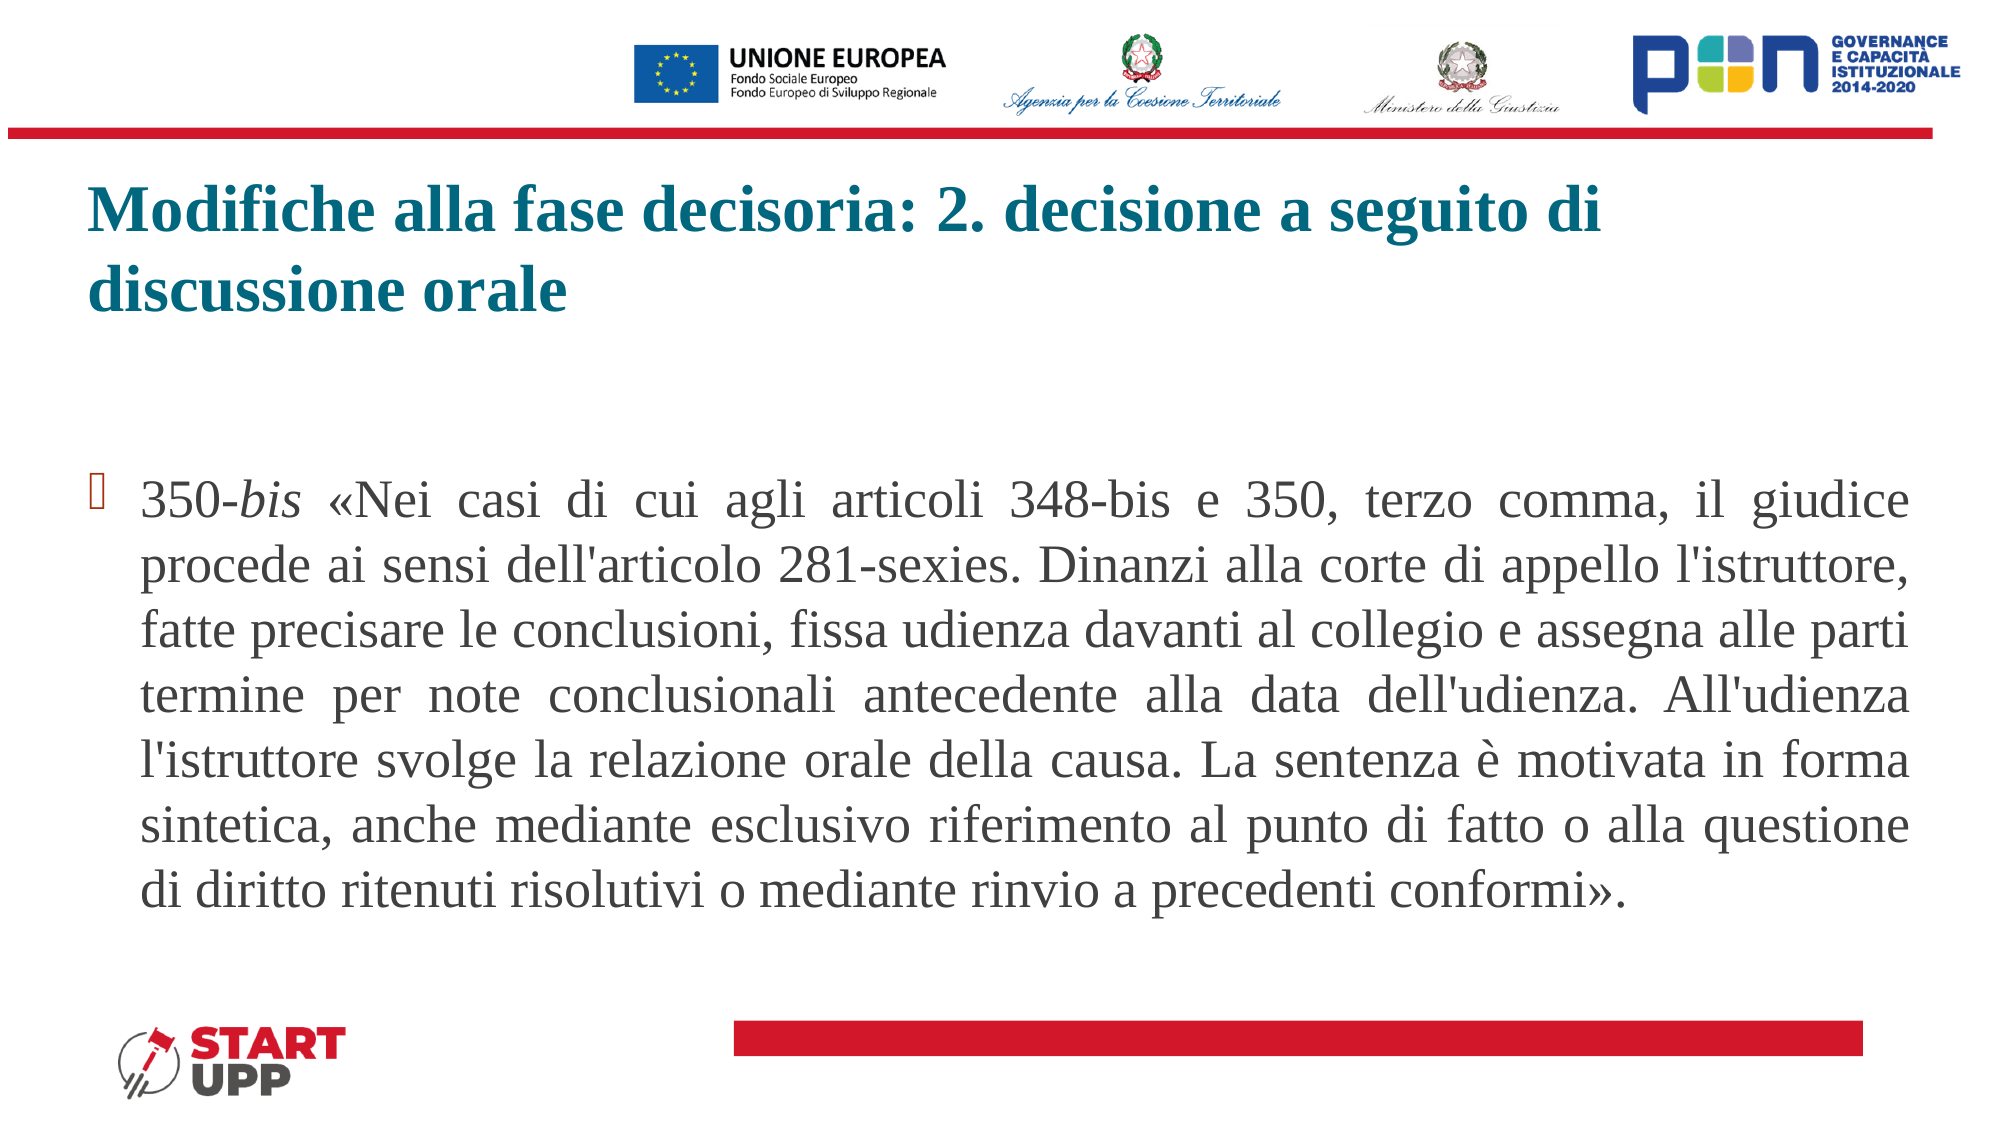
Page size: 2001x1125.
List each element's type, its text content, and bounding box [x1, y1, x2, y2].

title Modifiche alla fase decisoria: 2. decisione a seguito di discussione orale [67, 144, 1932, 347]
picture [114, 1019, 351, 1103]
picture [612, 24, 1972, 119]
list 350-bis «Nei casi di cui agli articoli 348-bis e 350, terzo comma, il giudice procede ai sensi dell'articolo 281-sexies. Dinanzi alla corte di appello l'istruttore, fatte precisare le conclusioni, fissa udienza davanti al collegio e assegna alle parti termine per note conclusionali antecedente alla data dell'udienza. All'udienza l'istruttore svolge la relazione orale della causa. La sentenza è motivata in forma sintetica, anche mediante esclusivo riferimento al punto di fatto o alla questione di diritto ritenuti risolutivi o mediante rinvio a precedenti conformi». [67, 443, 1933, 1000]
